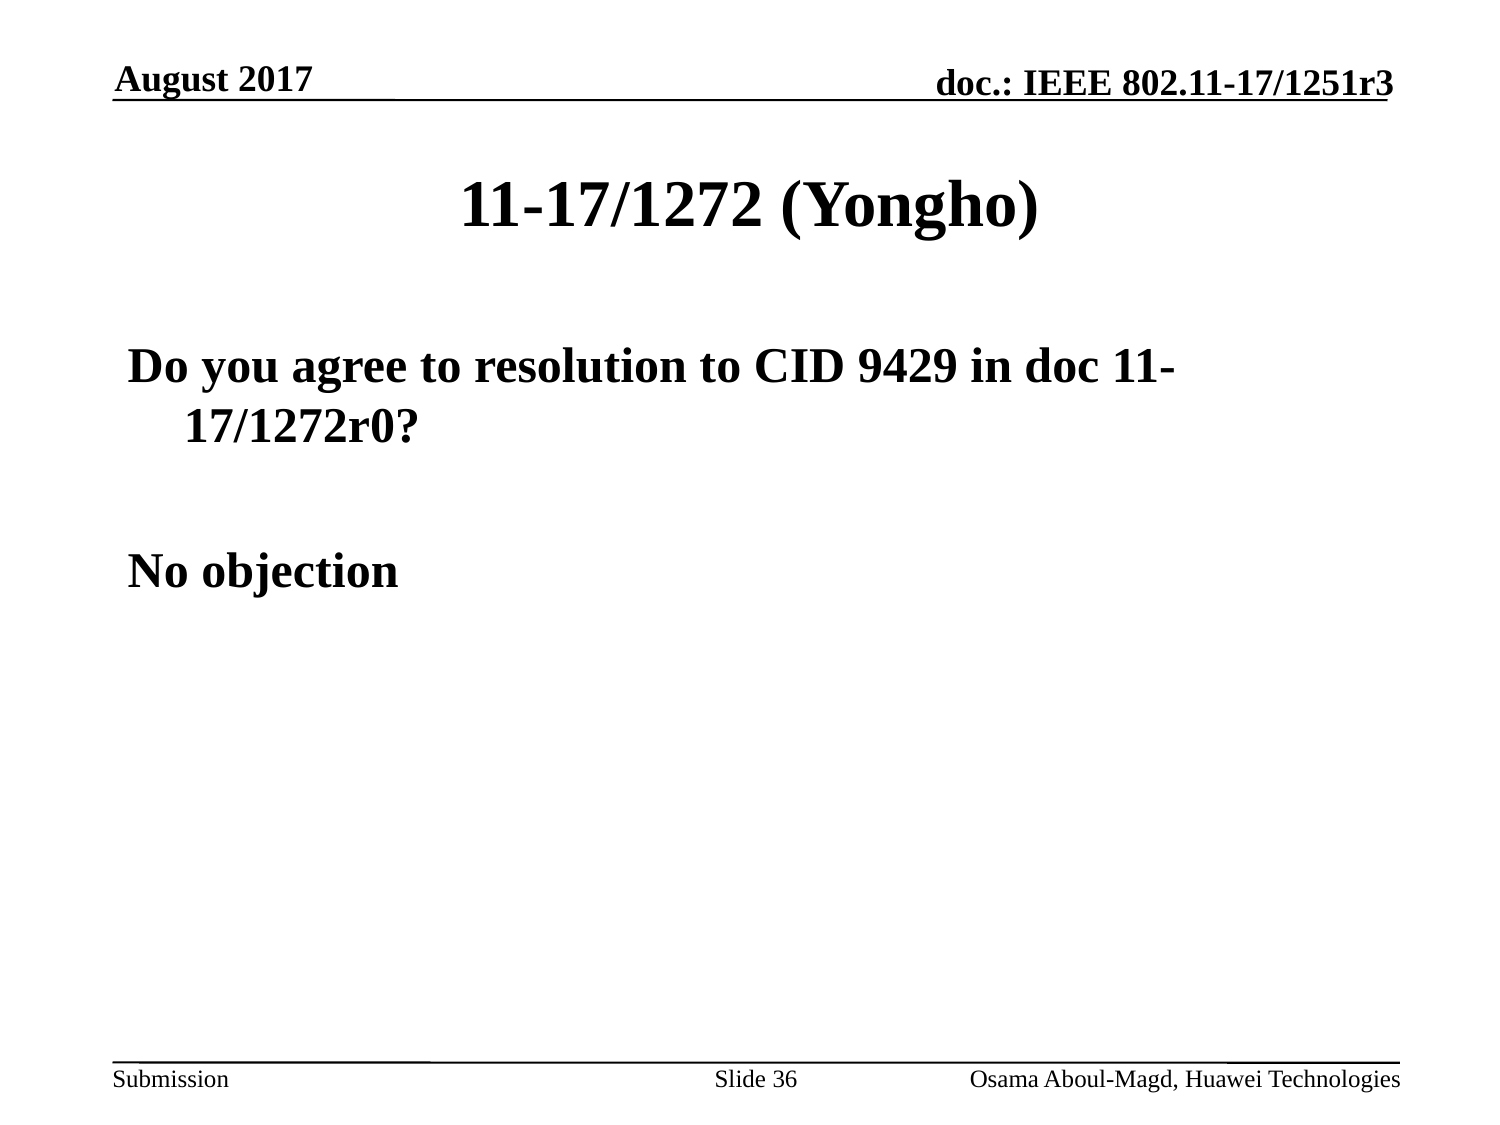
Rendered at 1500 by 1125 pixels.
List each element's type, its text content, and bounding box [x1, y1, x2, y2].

footer Osama Aboul-Magd, Huawei Technologies [878, 1061, 1402, 1093]
slide_number Slide 36 [712, 1061, 800, 1123]
title 11-17/1272 (Yongho) [112, 112, 1388, 288]
list Do you agree to resolution to CID 9429 in doc 11-17/1272r0? No objection [112, 324, 1388, 1000]
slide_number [114, 54, 423, 100]
